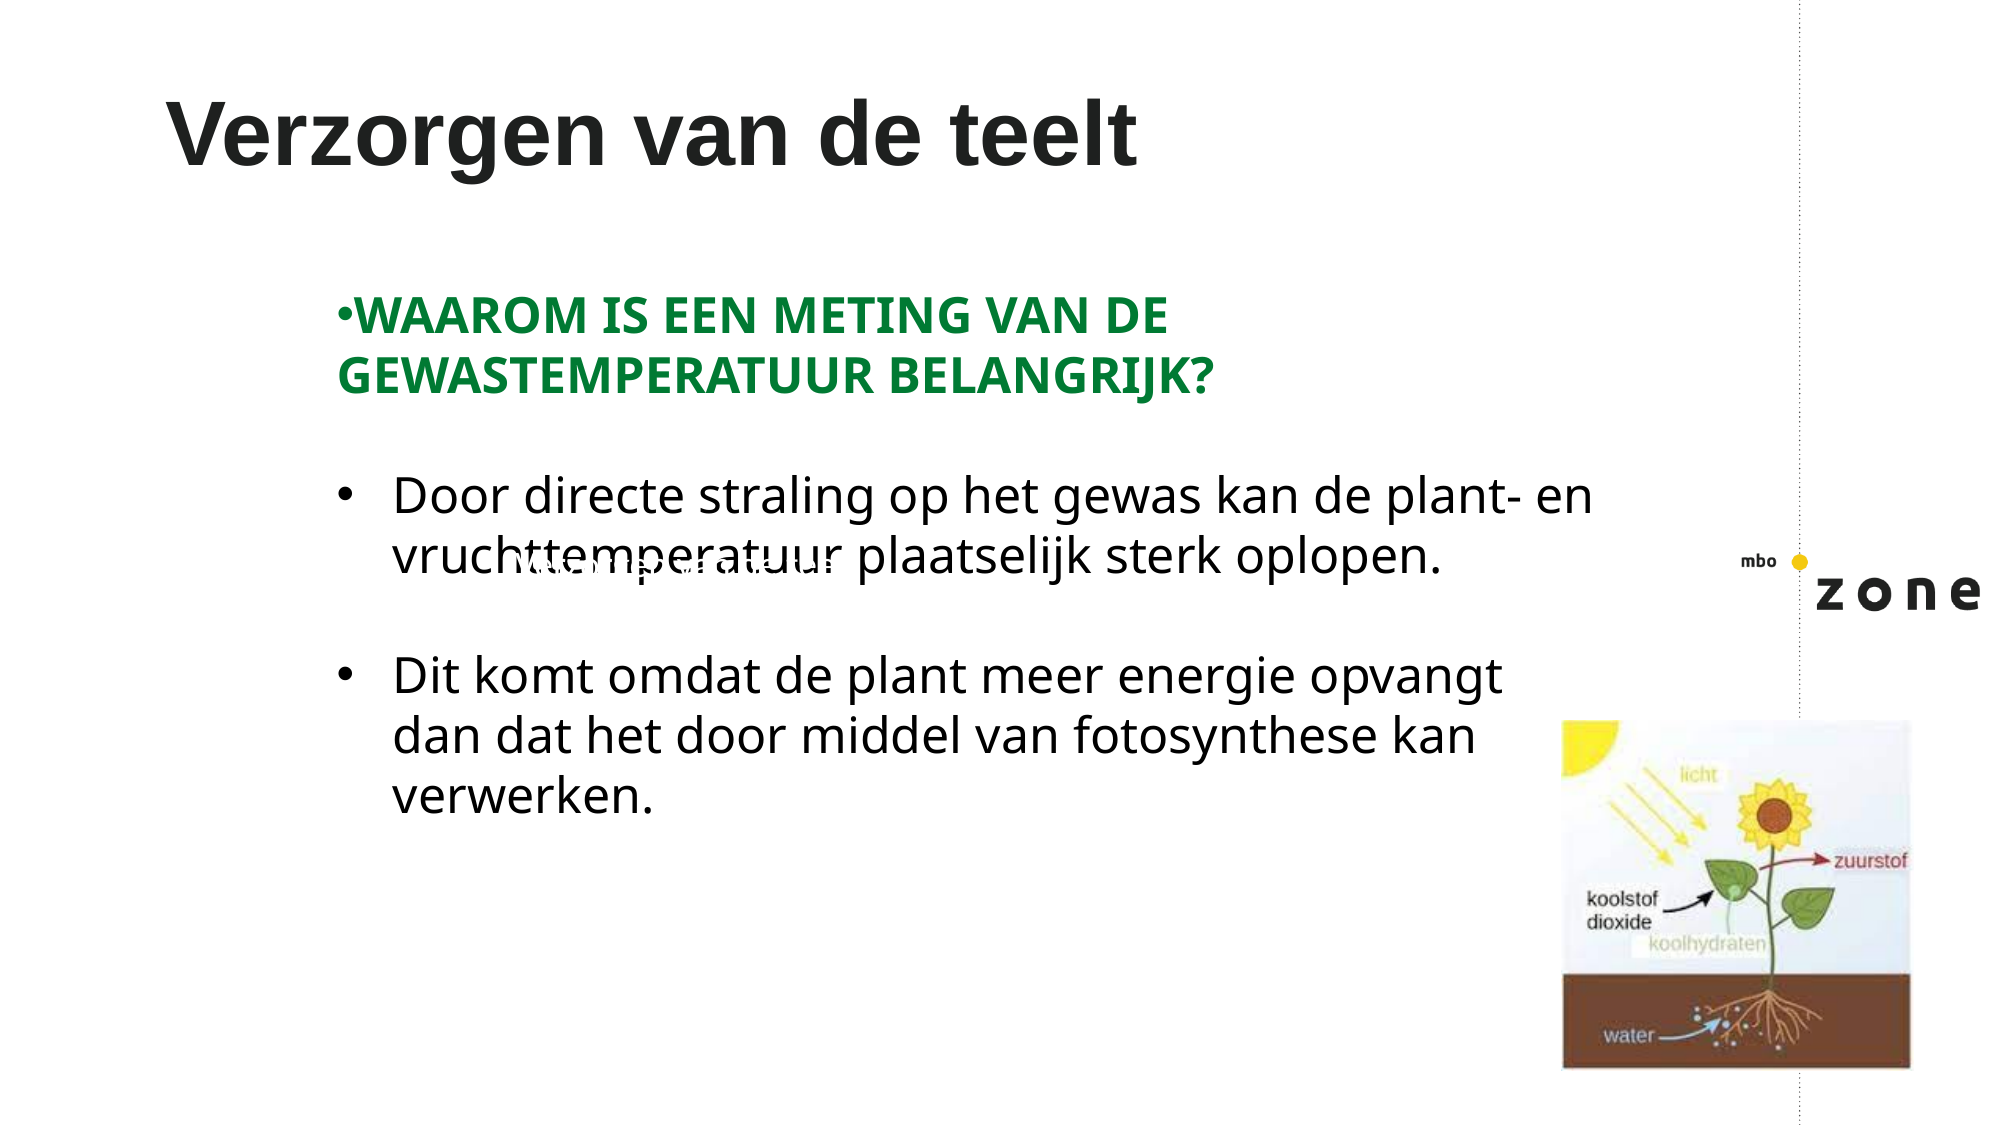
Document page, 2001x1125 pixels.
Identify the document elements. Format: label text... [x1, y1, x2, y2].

picture [1561, 0, 2001, 1125]
title Verzorgen van de teelt [165, 86, 1648, 264]
list WAAROM IS EEN METING VAN DE GEWASTEMPERATUUR BELANGRIJK? Door directe straling op het gewas kan de plant- en vruchttemperatuur plaatselijk sterk oplopen. Dit komt omdat de plant meer energie opvangt dan dat het door middel van fotosynthese kan verwerken. [336, 283, 1607, 998]
text_box Verzorgen van de teelt [500, 532, 1501, 593]
